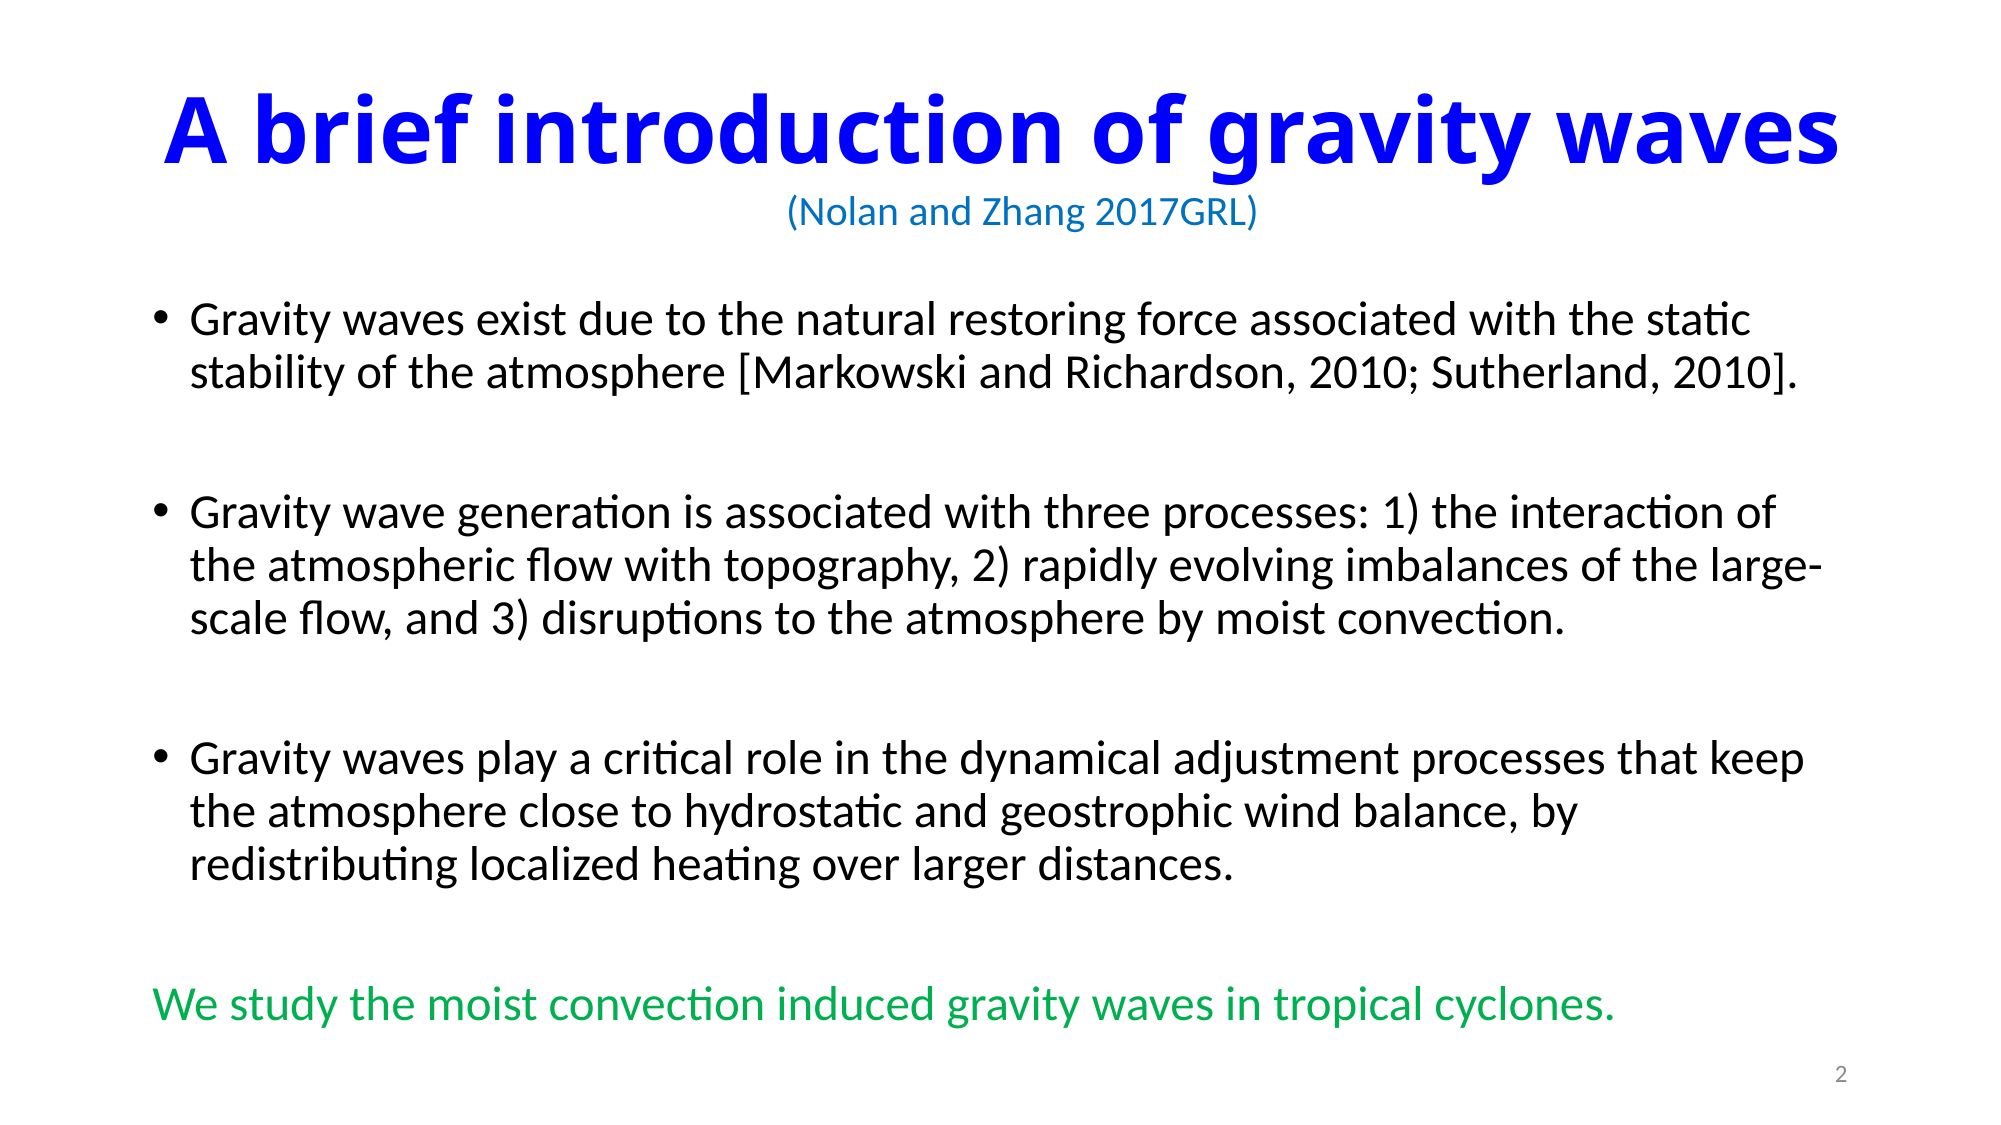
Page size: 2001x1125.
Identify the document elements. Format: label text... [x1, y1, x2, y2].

text_box (Nolan and Zhang 2017GRL) [771, 176, 1364, 242]
title A brief introduction of gravity waves [72, 25, 1959, 243]
slide_number 2 [1412, 1042, 1863, 1103]
list Gravity waves exist due to the natural restoring force associated with the static stability of the atmosphere [Markowski and Richardson, 2010; Sutherland, 2010]. Gravity wave generation is associated with three processes: 1) the interaction of the atmospheric flow with topography, 2) rapidly evolving imbalances of the large-scale flow, and 3) disruptions to the atmosphere by moist convection. Gravity waves play a critical role in the dynamical adjustment processes that keep the atmosphere close to hydrostatic and geostrophic wind balance, by redistributing localized heating over larger distances. We study the moist convection induced gravity waves in tropical cyclones. [137, 285, 1863, 1056]
